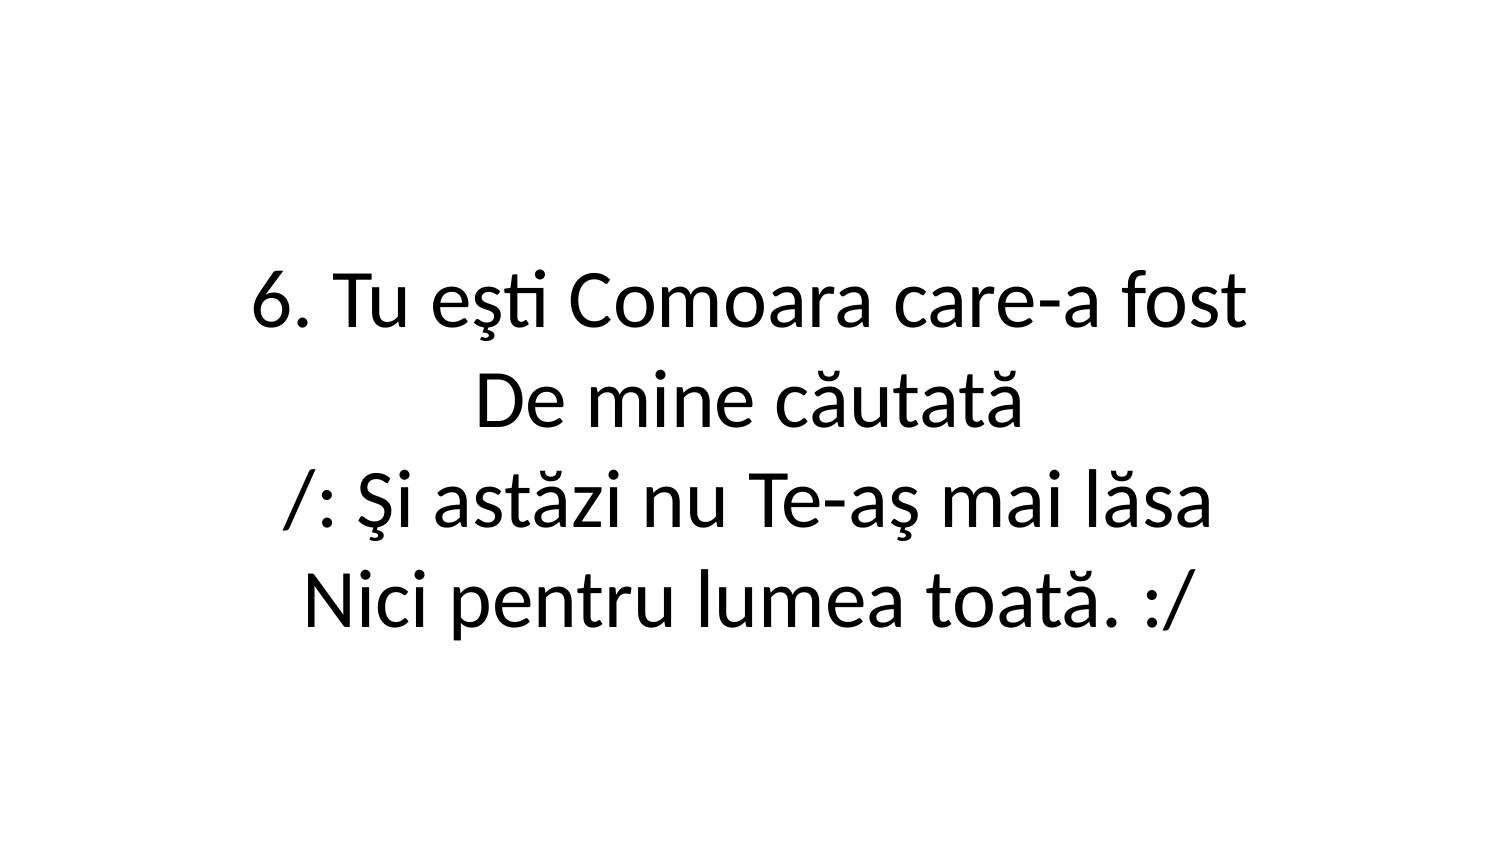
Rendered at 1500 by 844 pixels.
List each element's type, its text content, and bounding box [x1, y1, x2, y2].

text_box 6. Tu eşti Comoara care-a fost De mine căutată /: Şi astăzi nu Te-aş mai lăsa Nici pentru lumea toată. :/ [235, 192, 1265, 652]
